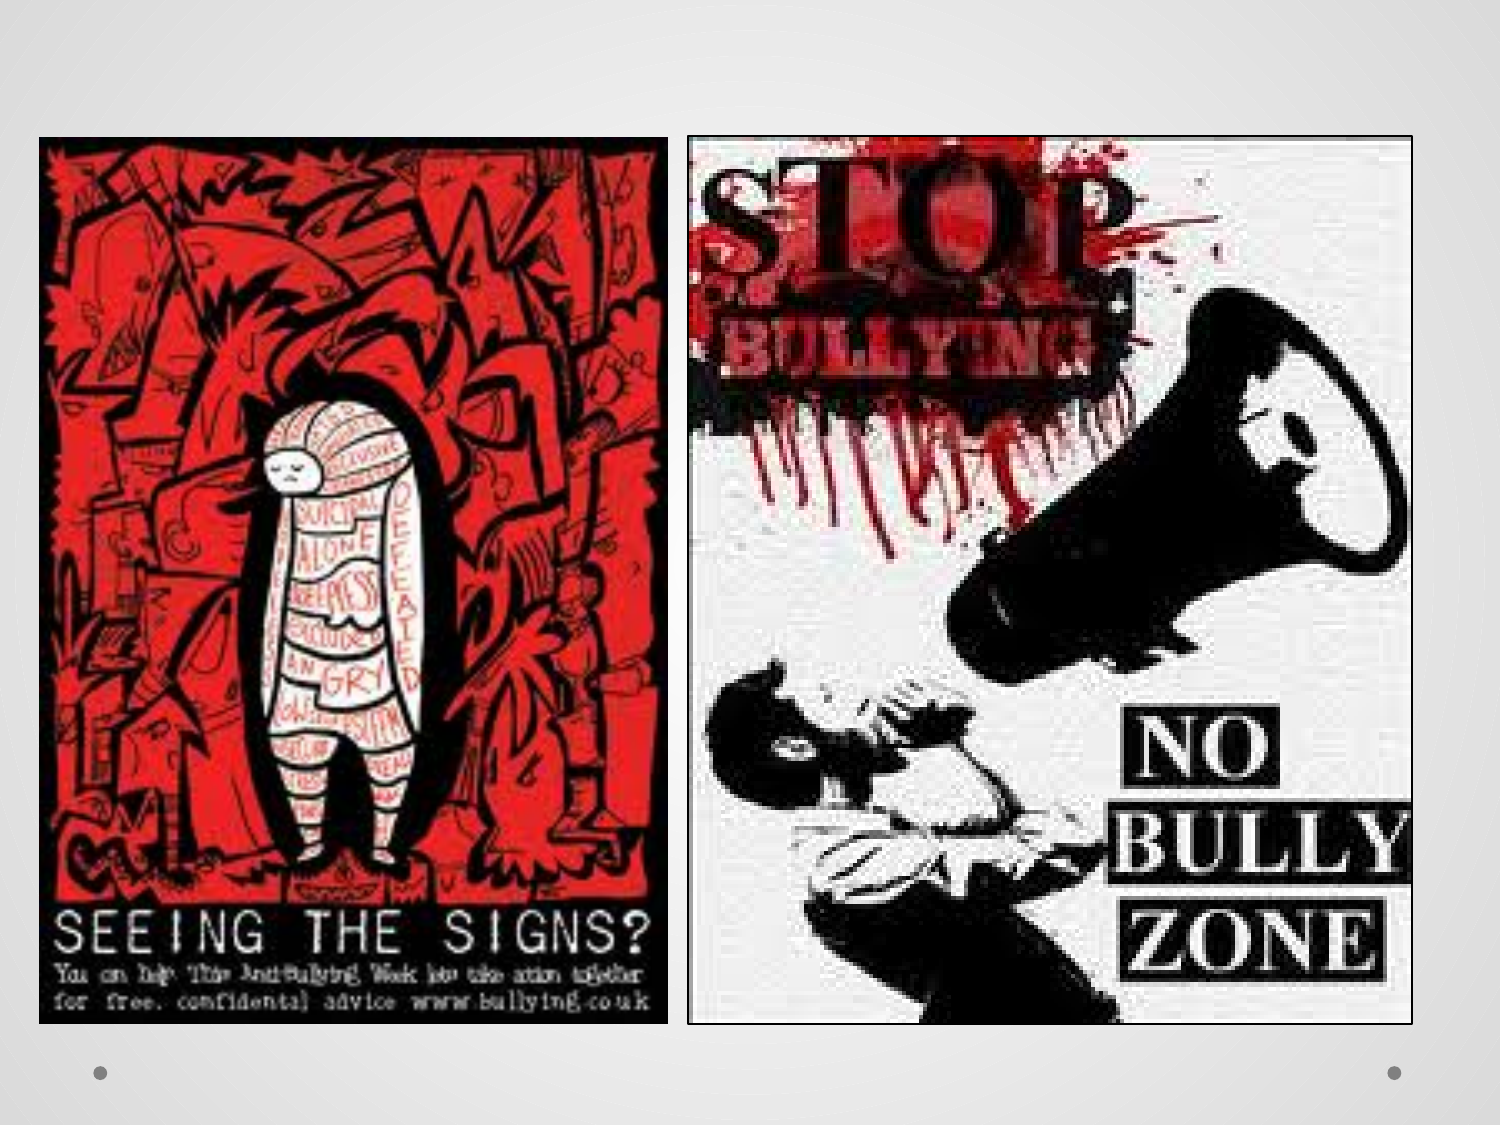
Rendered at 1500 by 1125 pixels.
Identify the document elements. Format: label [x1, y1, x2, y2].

list [688, 136, 1412, 1024]
list [39, 136, 668, 1024]
